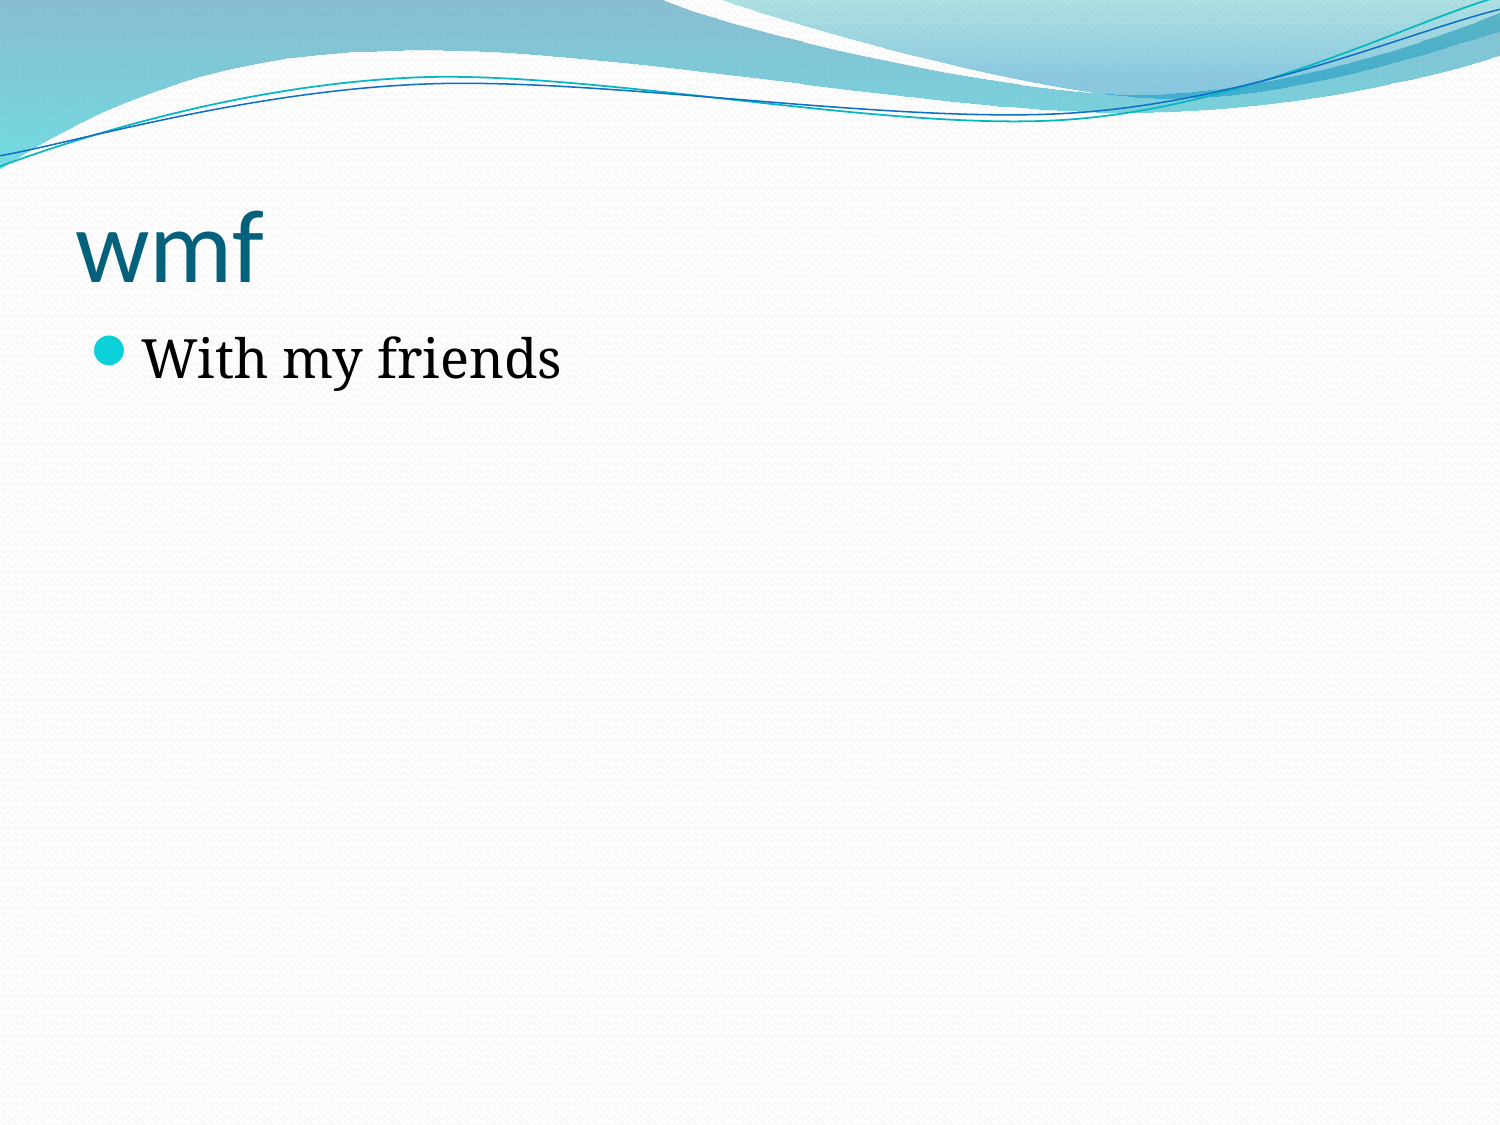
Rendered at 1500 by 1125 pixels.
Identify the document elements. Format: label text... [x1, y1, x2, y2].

title wmf [75, 115, 1425, 303]
list With my friends [75, 317, 1425, 1038]
